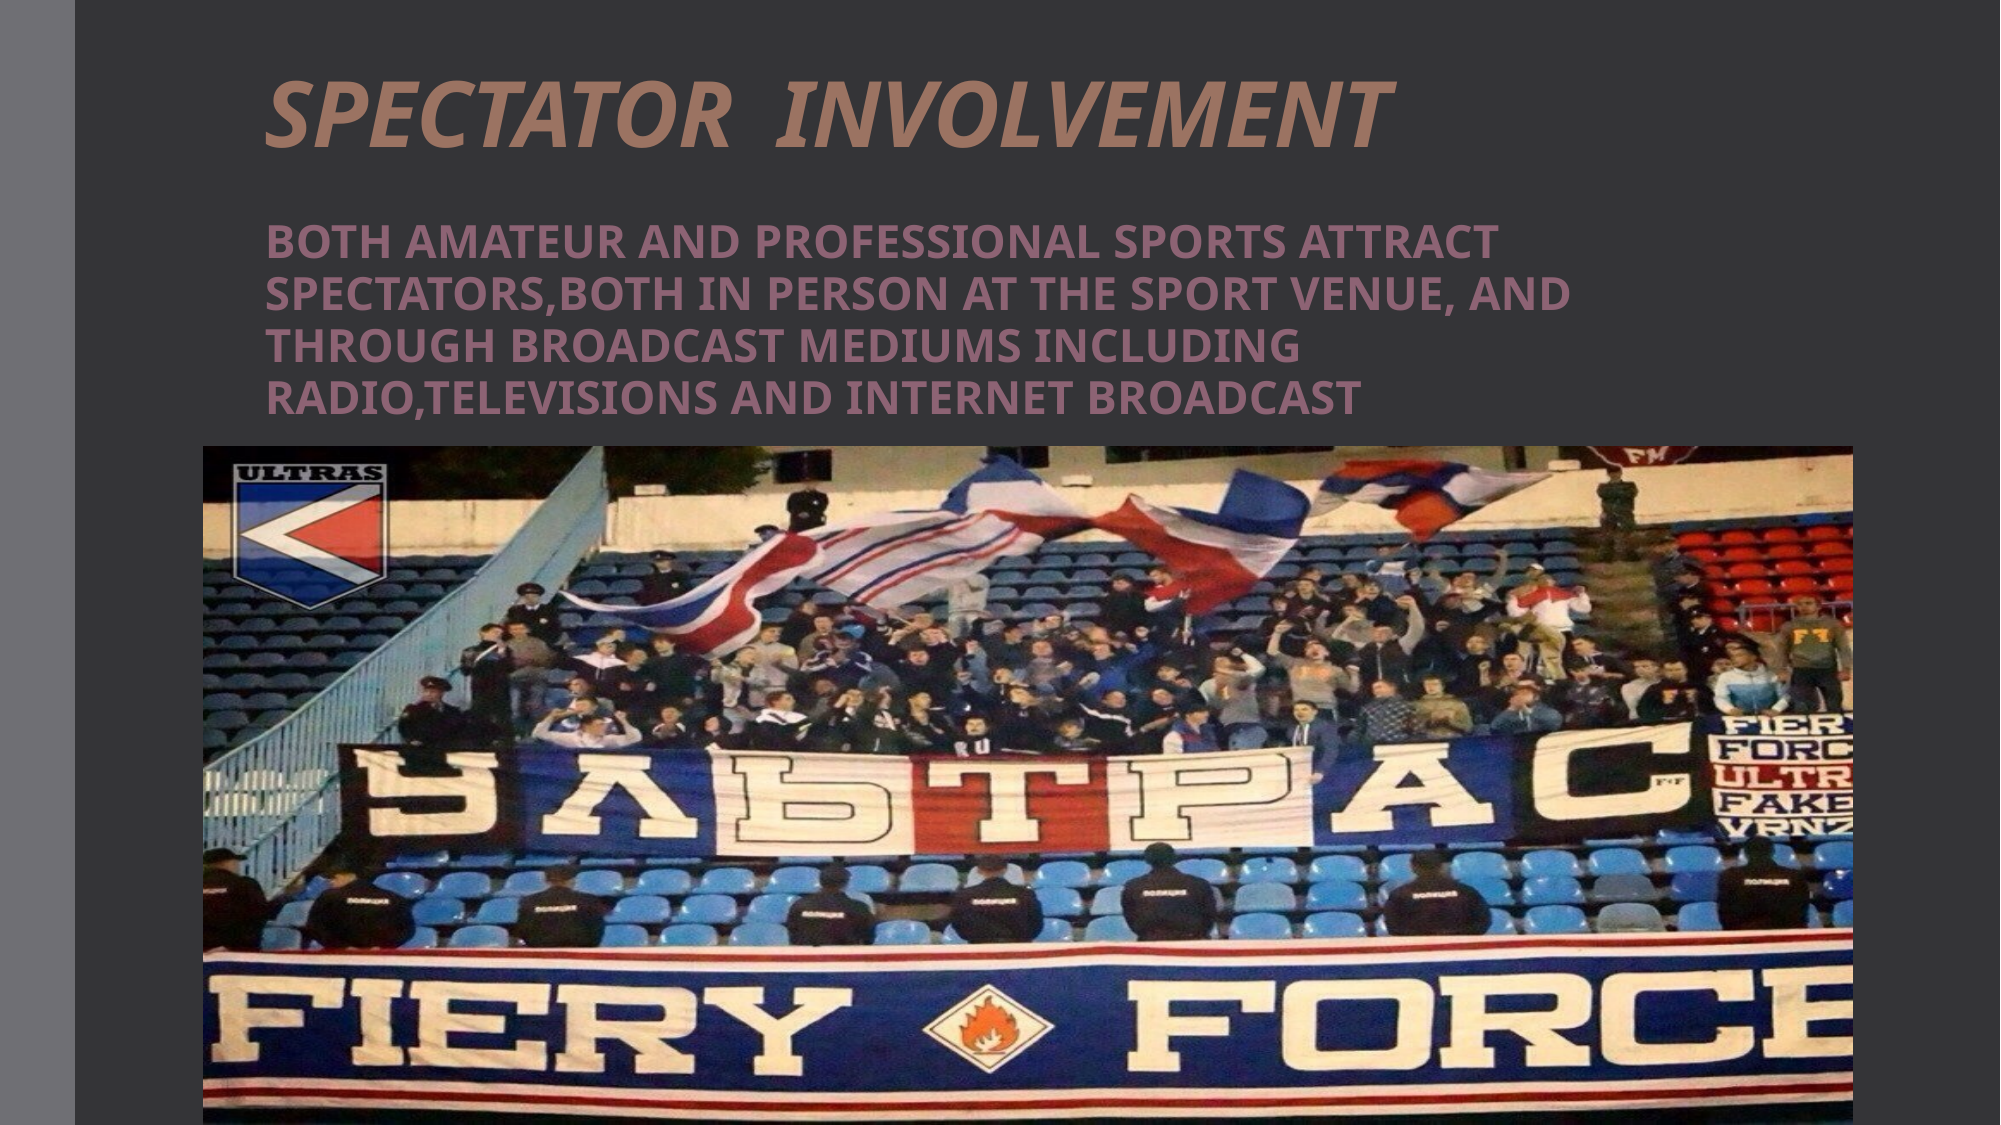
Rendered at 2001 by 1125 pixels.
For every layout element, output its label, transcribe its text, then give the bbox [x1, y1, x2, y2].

title SPECTATOR INVOLVEMENT [249, 0, 1750, 174]
picture [202, 446, 1854, 1125]
subtitle BOTH AMATEUR AND PROFESSIONAL SPORTS ATTRACT SPECTATORS,BOTH IN PERSON AT THE SPORT VENUE, AND THROUGH BROADCAST MEDIUMS INCLUDING RADIO,TELEVISIONS AND INTERNET BROADCAST [249, 209, 1750, 442]
